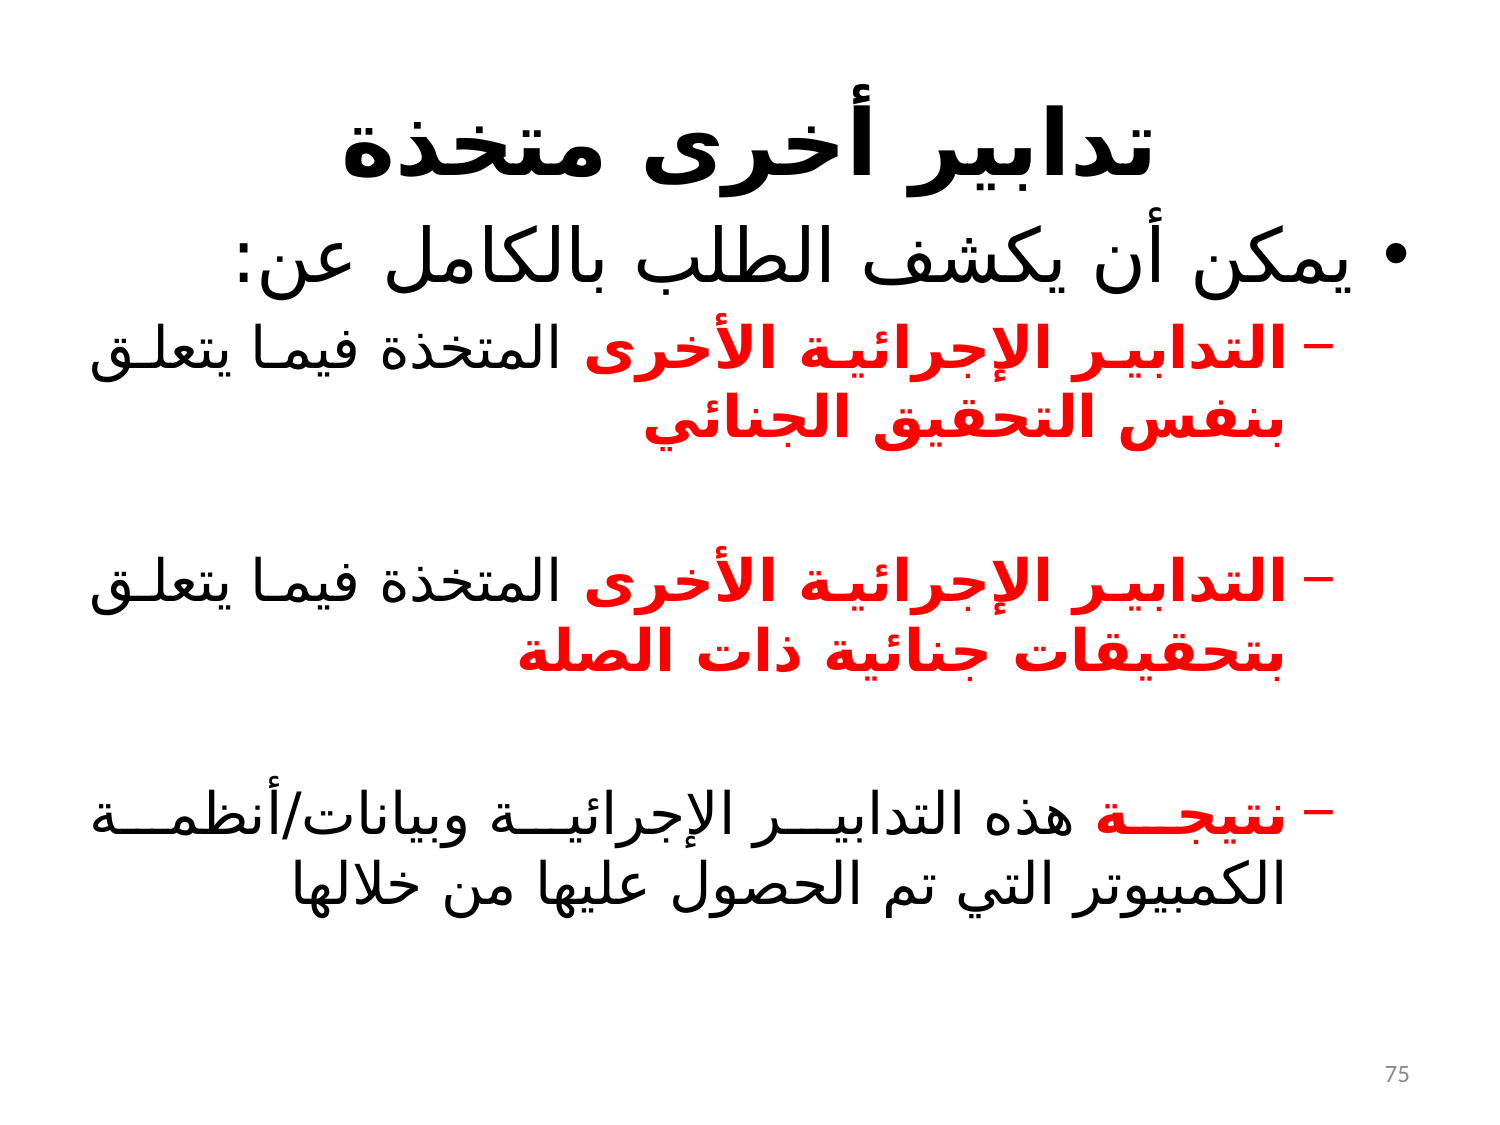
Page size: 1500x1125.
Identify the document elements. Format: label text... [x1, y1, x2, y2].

list يمكن أن يكشف الطلب بالكامل عن: التدابير الإجرائية الأخرى المتخذة فيما يتعلق بنفس التحقيق الجنائي التدابير الإجرائية الأخرى المتخذة فيما يتعلق بتحقيقات جنائية ذات الصلة نتيجة هذه التدابير الإجرائية وبيانات/أنظمة الكمبيوتر التي تم الحصول عليها من خلالها [75, 200, 1425, 943]
slide_number 75 [1074, 1042, 1425, 1103]
title تدابير أخرى متخذة [75, 45, 1425, 200]
